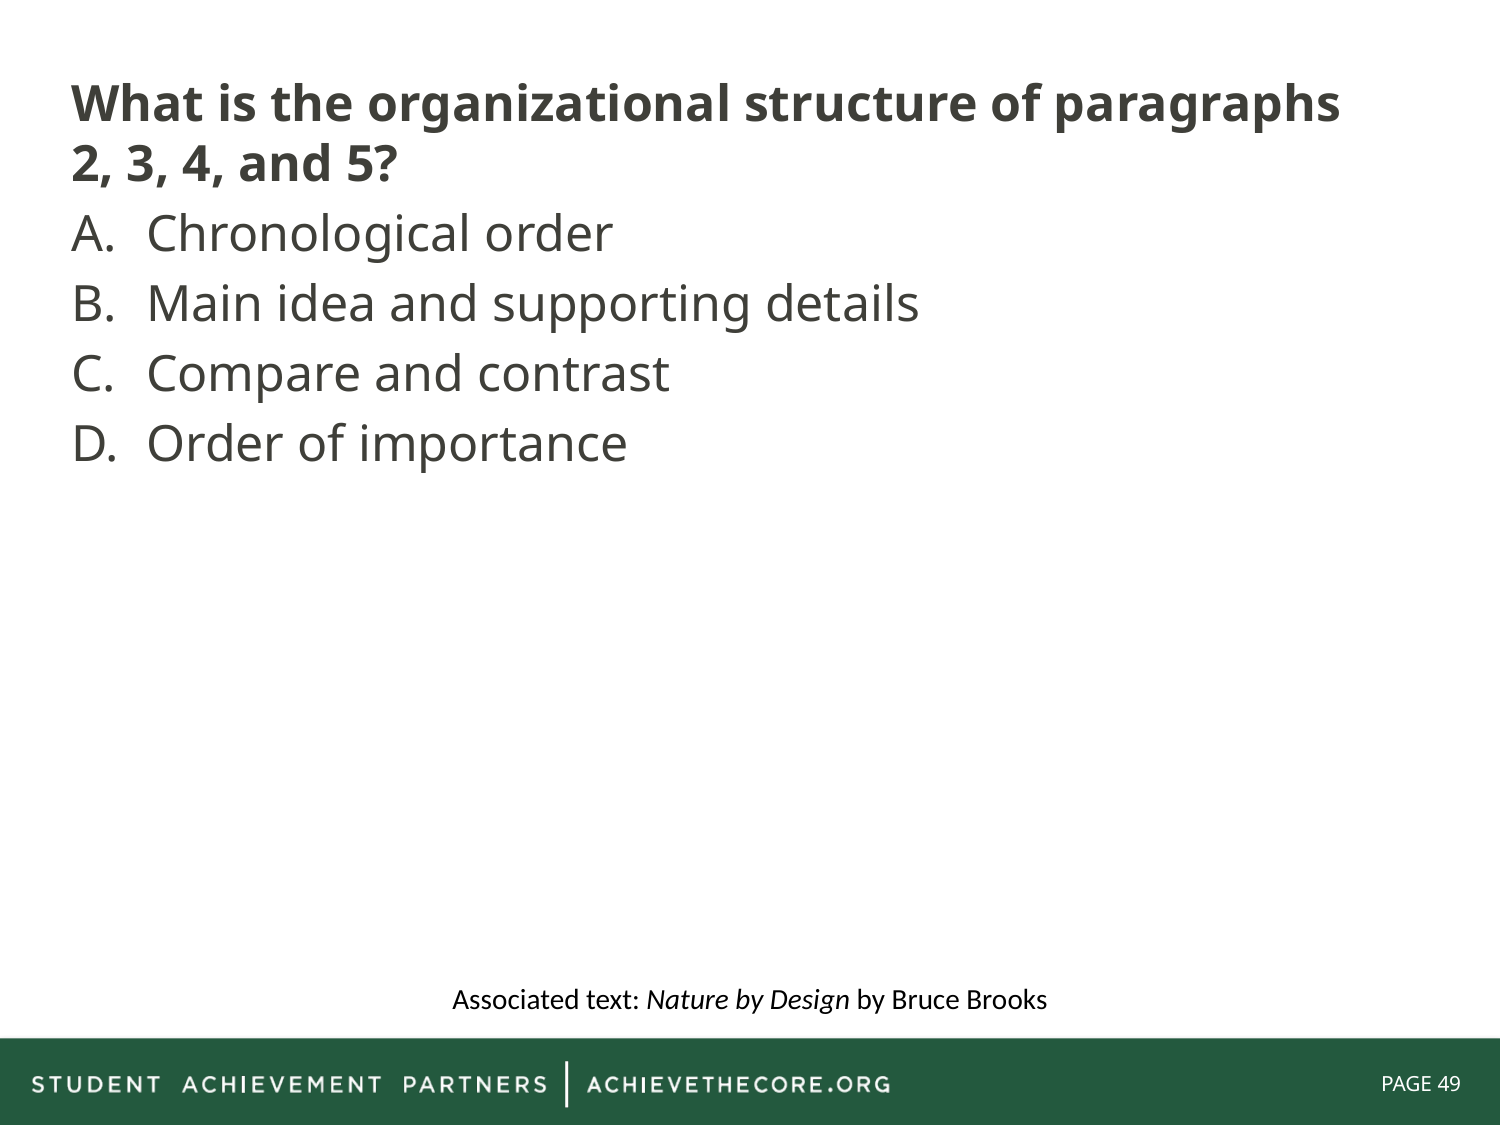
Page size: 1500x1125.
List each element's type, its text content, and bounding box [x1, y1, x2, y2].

text_box Associated text: Nature by Design by Bruce Brooks [0, 972, 1500, 1023]
list What is the organizational structure of paragraphs 2, 3, 4, and 5? Chronological order Main idea and supporting details Compare and contrast Order of importance [56, 64, 1381, 779]
